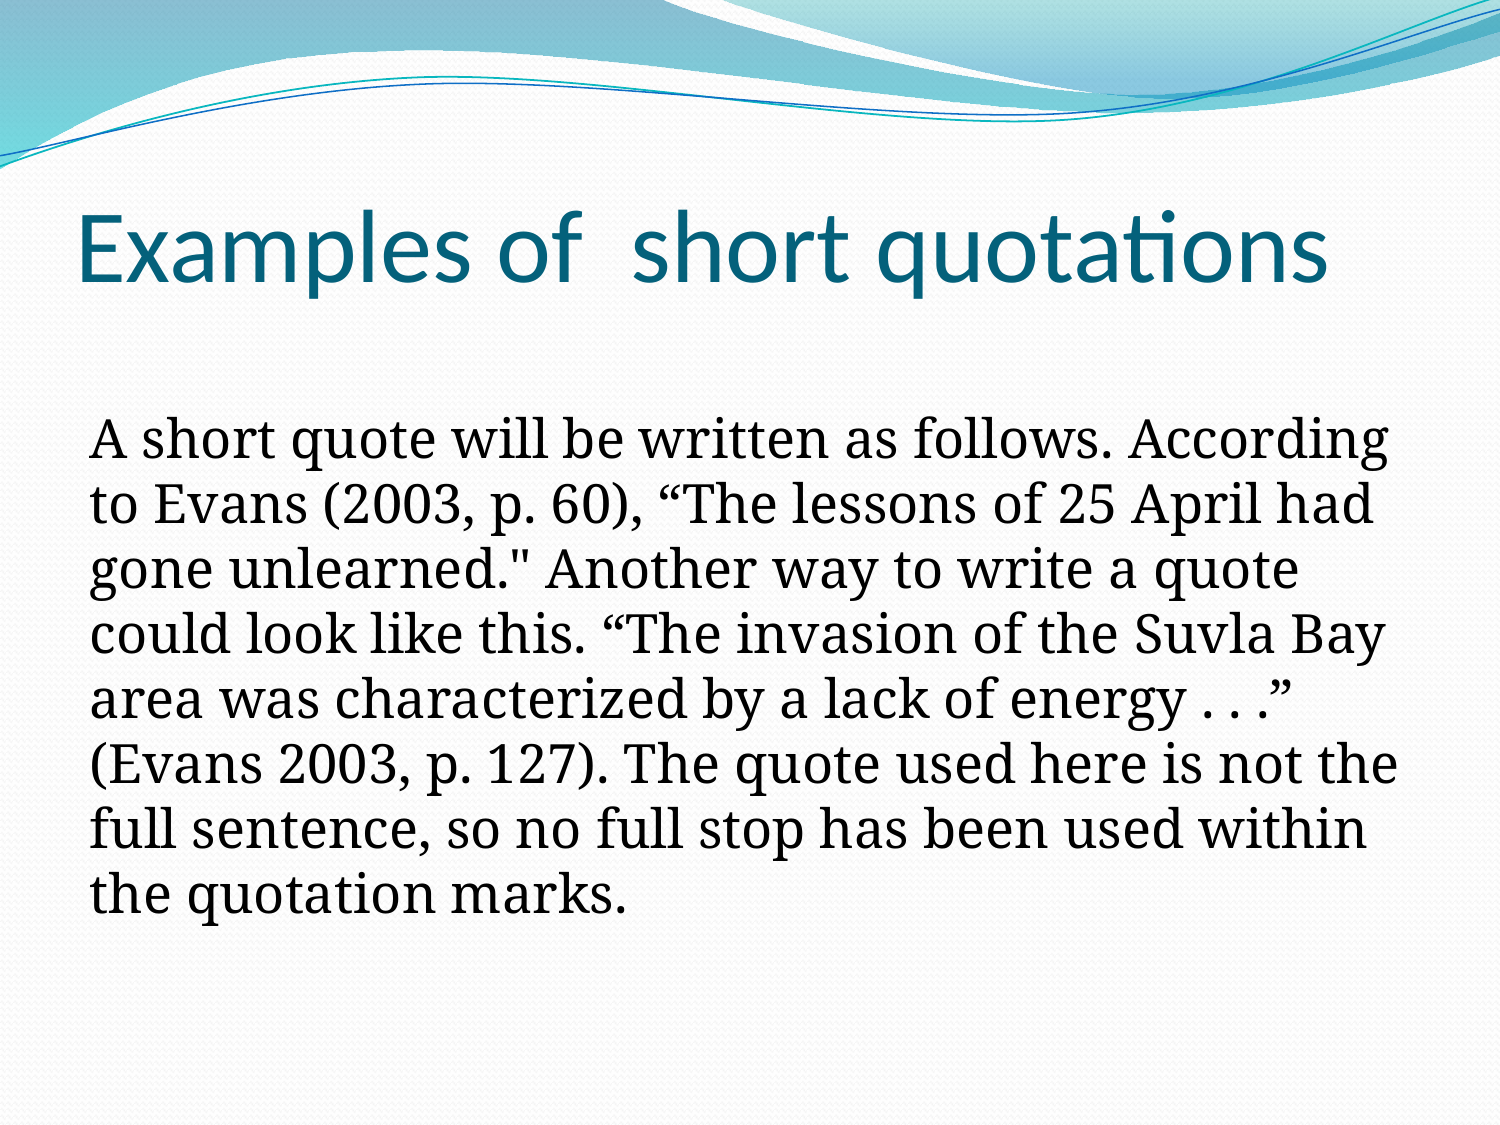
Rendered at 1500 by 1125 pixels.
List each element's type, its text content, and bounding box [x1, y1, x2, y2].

list A short quote will be written as follows. According to Evans (2003, p. 60), “The lessons of 25 April had gone unlearned." Another way to write a quote could look like this. “The invasion of the Suvla Bay area was characterized by a lack of energy . . .” (Evans 2003, p. 127). The quote used here is not the full sentence, so no full stop has been used within the quotation marks. [75, 397, 1425, 1038]
title Examples of short quotations [75, 115, 1425, 303]
